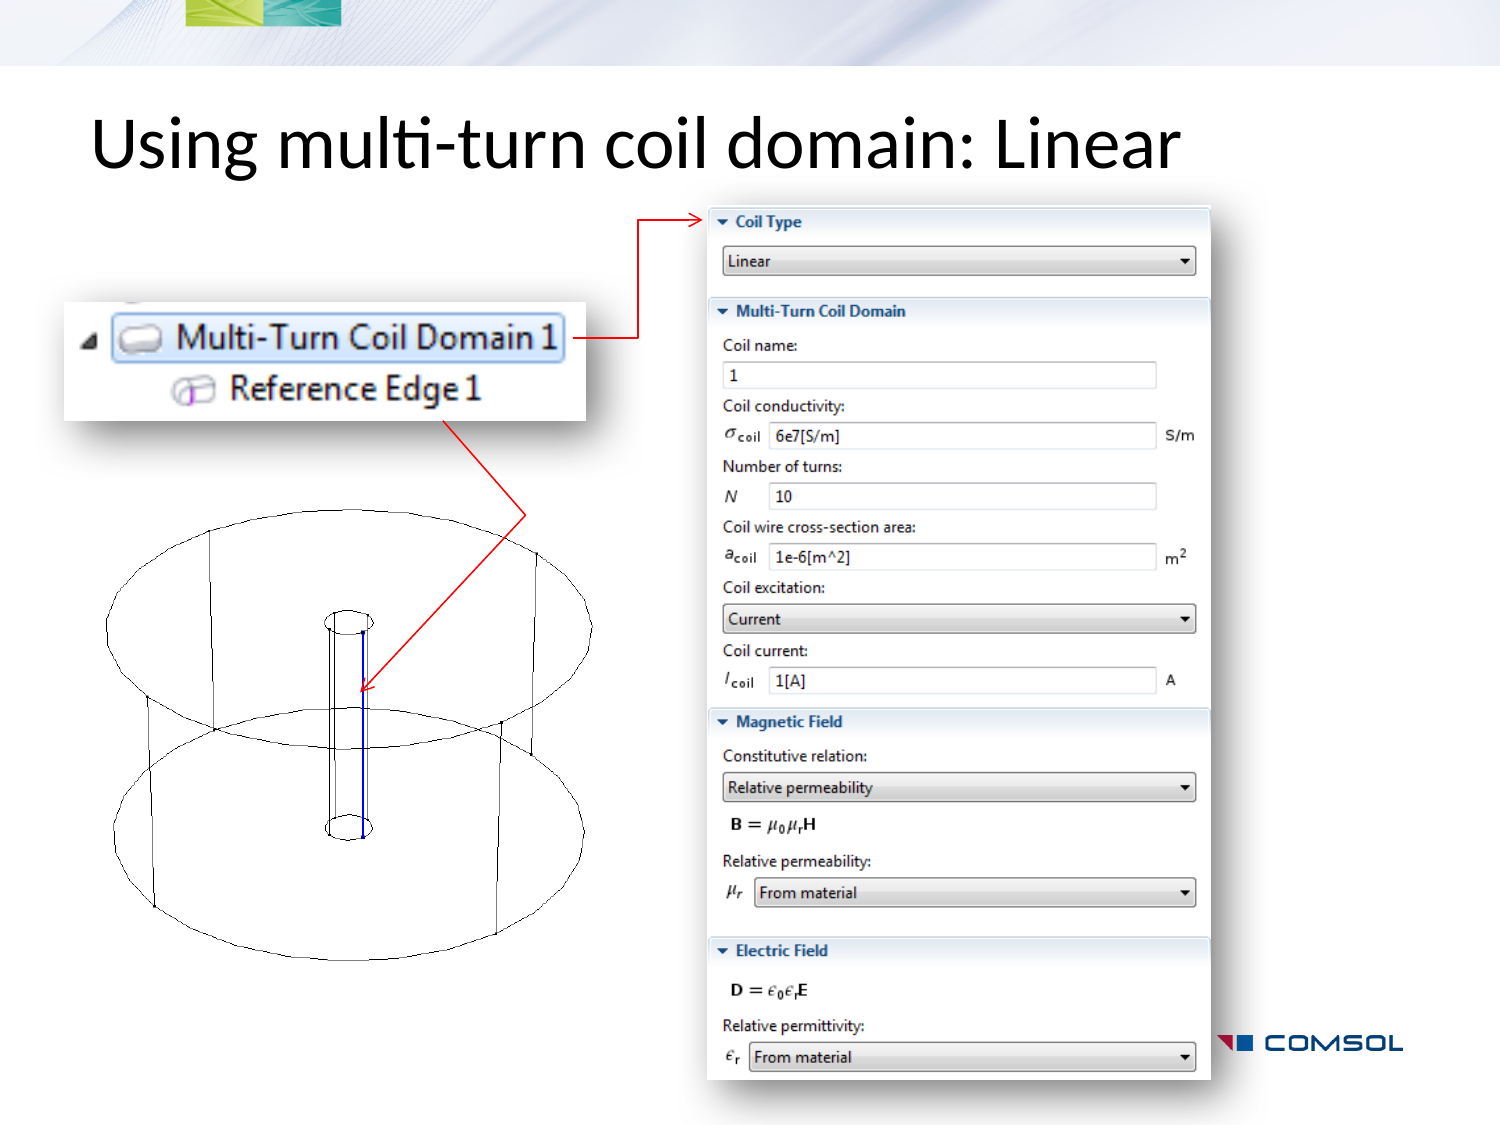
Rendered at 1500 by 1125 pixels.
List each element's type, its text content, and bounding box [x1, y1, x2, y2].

picture [0, 0, 1500, 1125]
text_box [64, 205, 1211, 1080]
title Using multi-turn coil domain: Linear [75, 45, 1425, 233]
